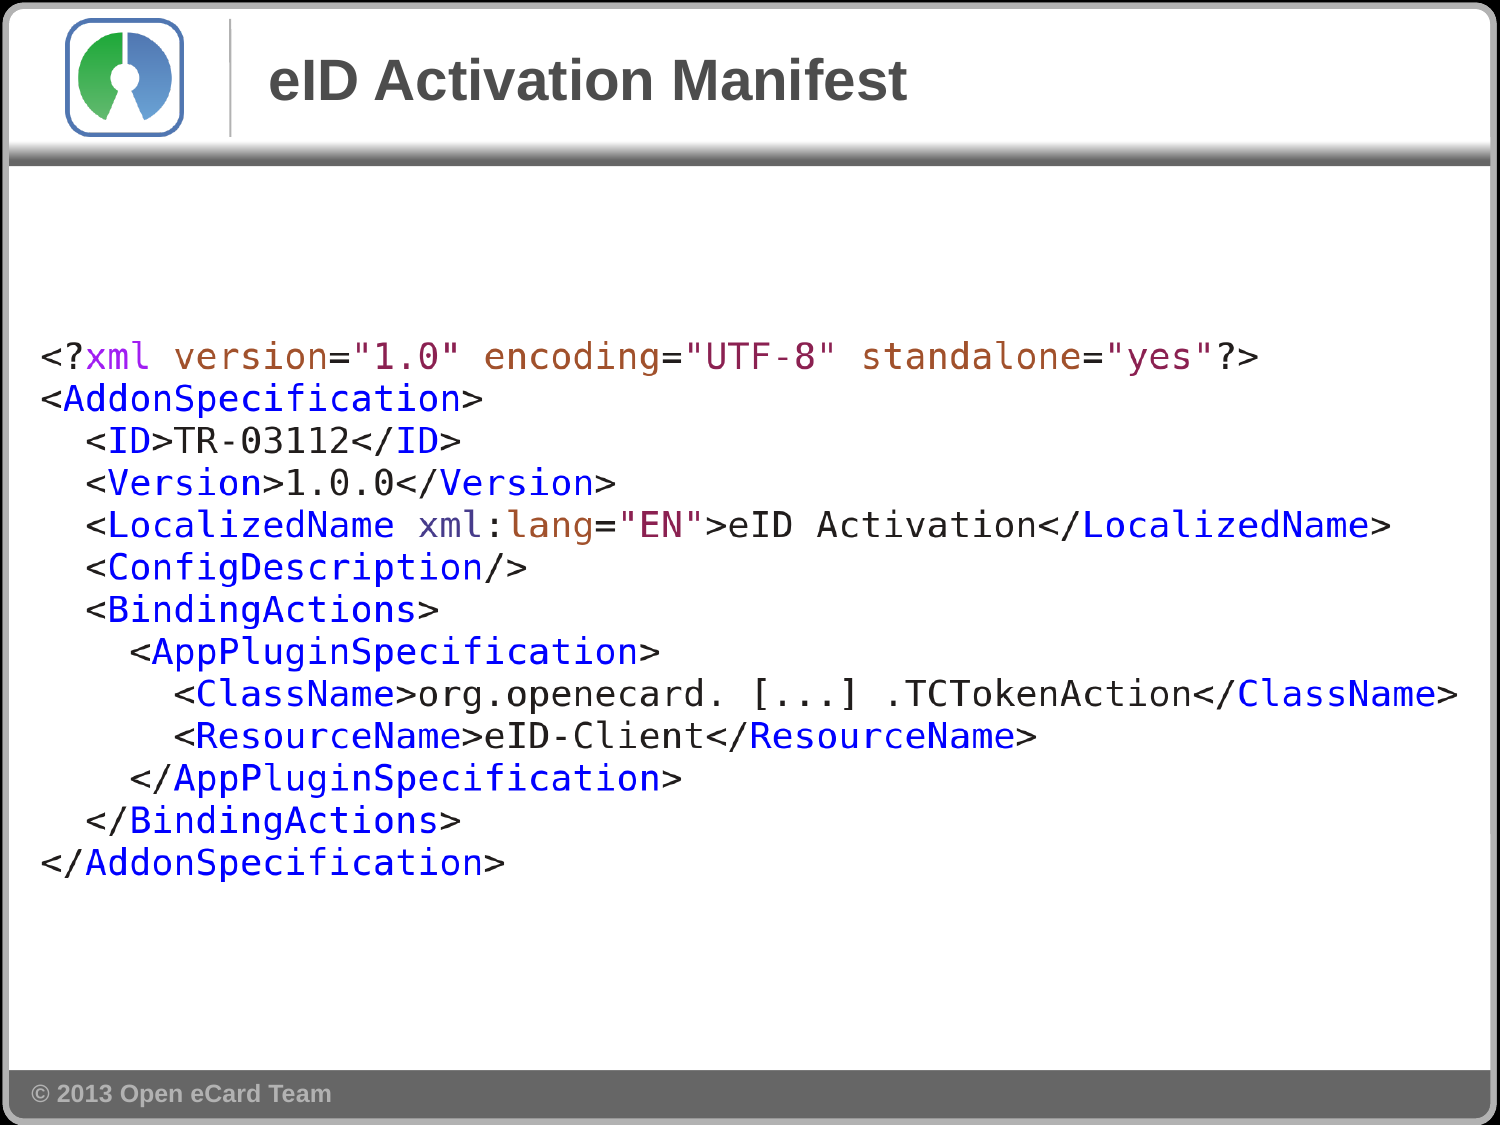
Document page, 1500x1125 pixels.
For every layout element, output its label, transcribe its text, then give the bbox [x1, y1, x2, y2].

title eID Activation Manifest [254, 34, 1424, 190]
picture [9, 18, 254, 168]
picture [1424, 137, 1490, 168]
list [40, 337, 1459, 883]
